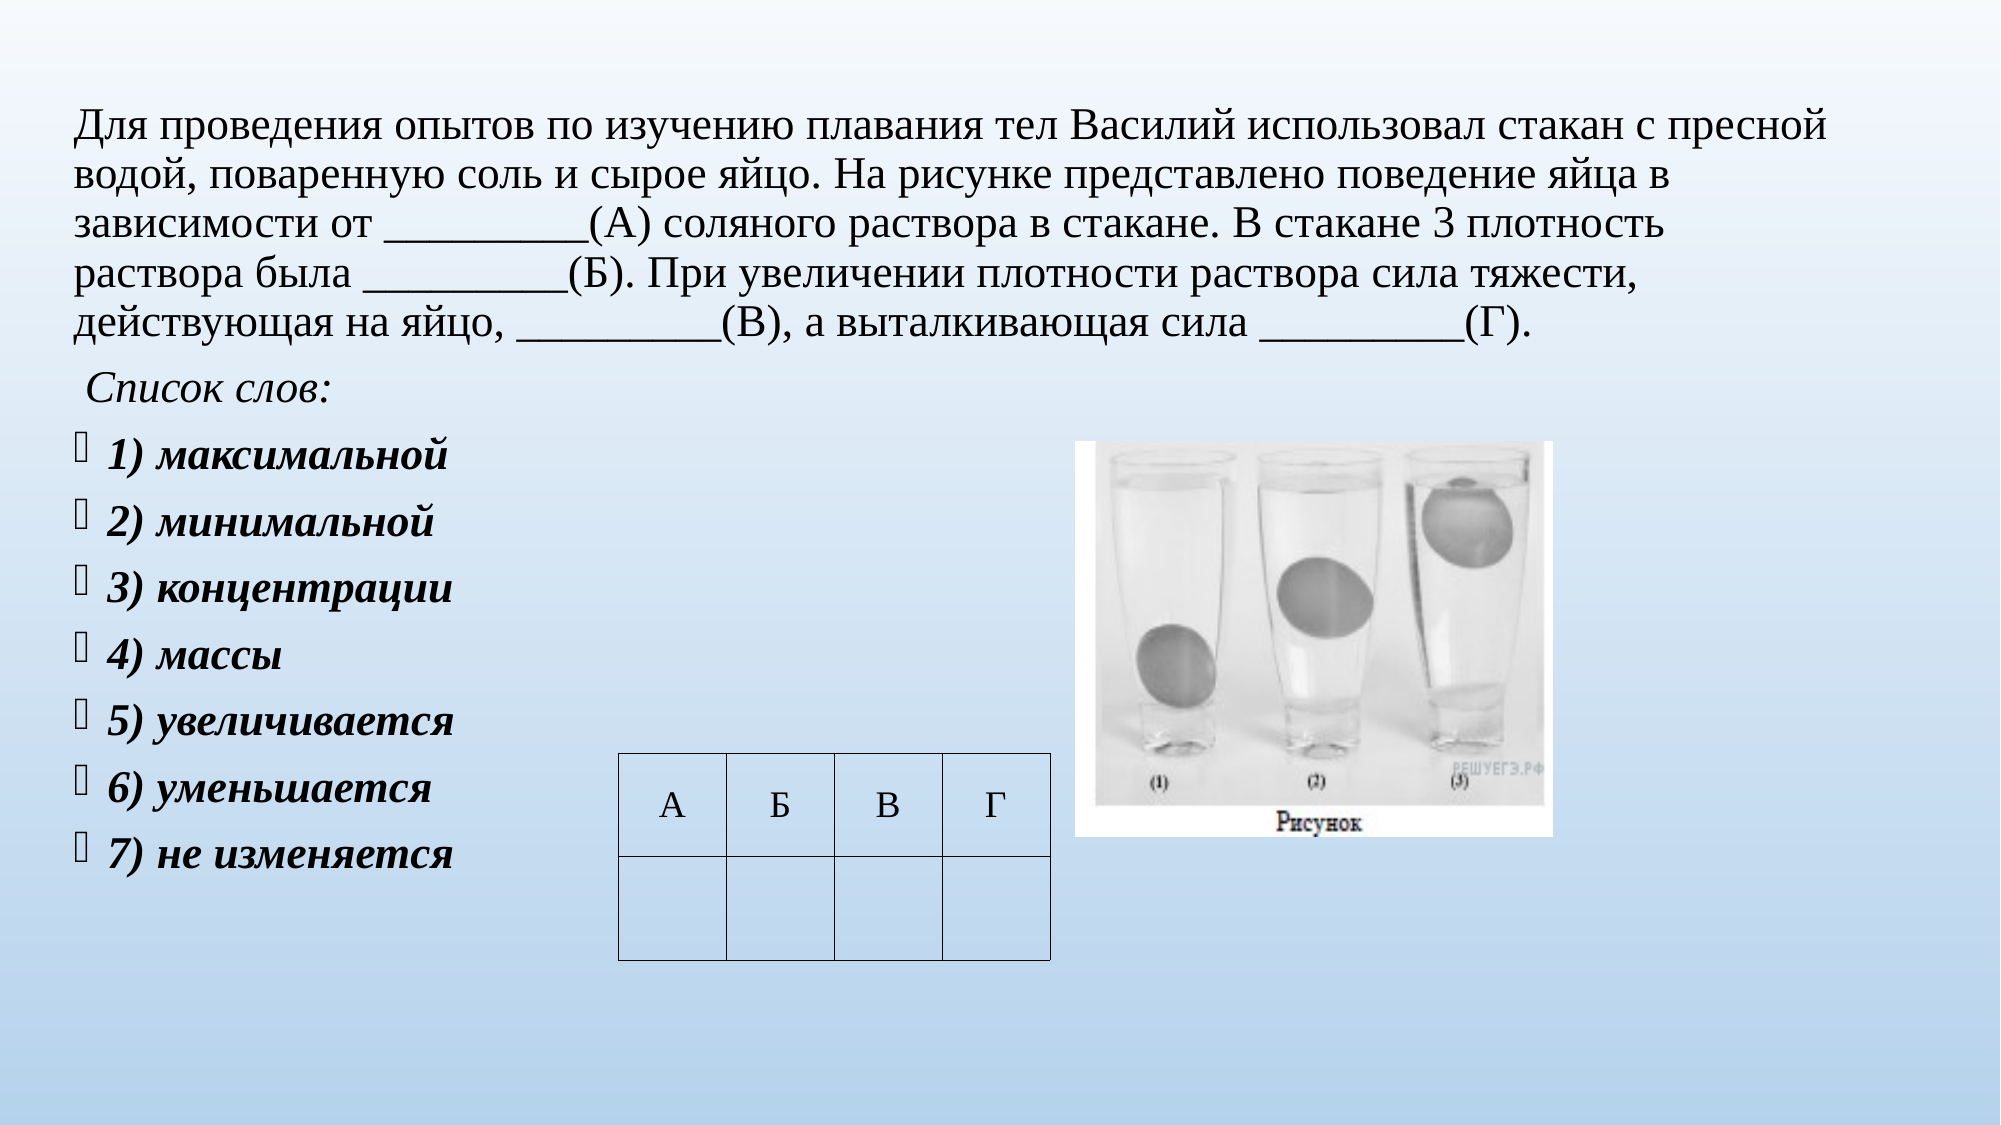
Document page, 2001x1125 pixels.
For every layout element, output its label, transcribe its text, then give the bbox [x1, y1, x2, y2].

picture [1075, 441, 1553, 838]
table_header А [619, 754, 726, 856]
table_header Б [727, 754, 834, 856]
table_cell [727, 857, 834, 960]
table_cell [619, 857, 726, 960]
list Для проведения опытов по изучению плавания тел Василий использовал стакан с пресной водой, поваренную соль и сырое яйцо. На рисунке представлено поведение яйца в зависимости от _________(А) соляного раствора в стакане. В стакане 3 плотность раствора была _________(Б). При увеличении плотности раствора сила тяжести, действующая на яйцо, _________(В), а выталкивающая сила _________(Г). Список слов: 1) максимальной 2) минимальной 3) концентрации 4) массы 5) увеличивается 6) уменьшается 7) не изменяется [58, 92, 1863, 1105]
table_cell [943, 857, 1050, 960]
table_cell [835, 857, 942, 960]
table_header В [835, 754, 942, 856]
table_header Г [943, 754, 1050, 856]
